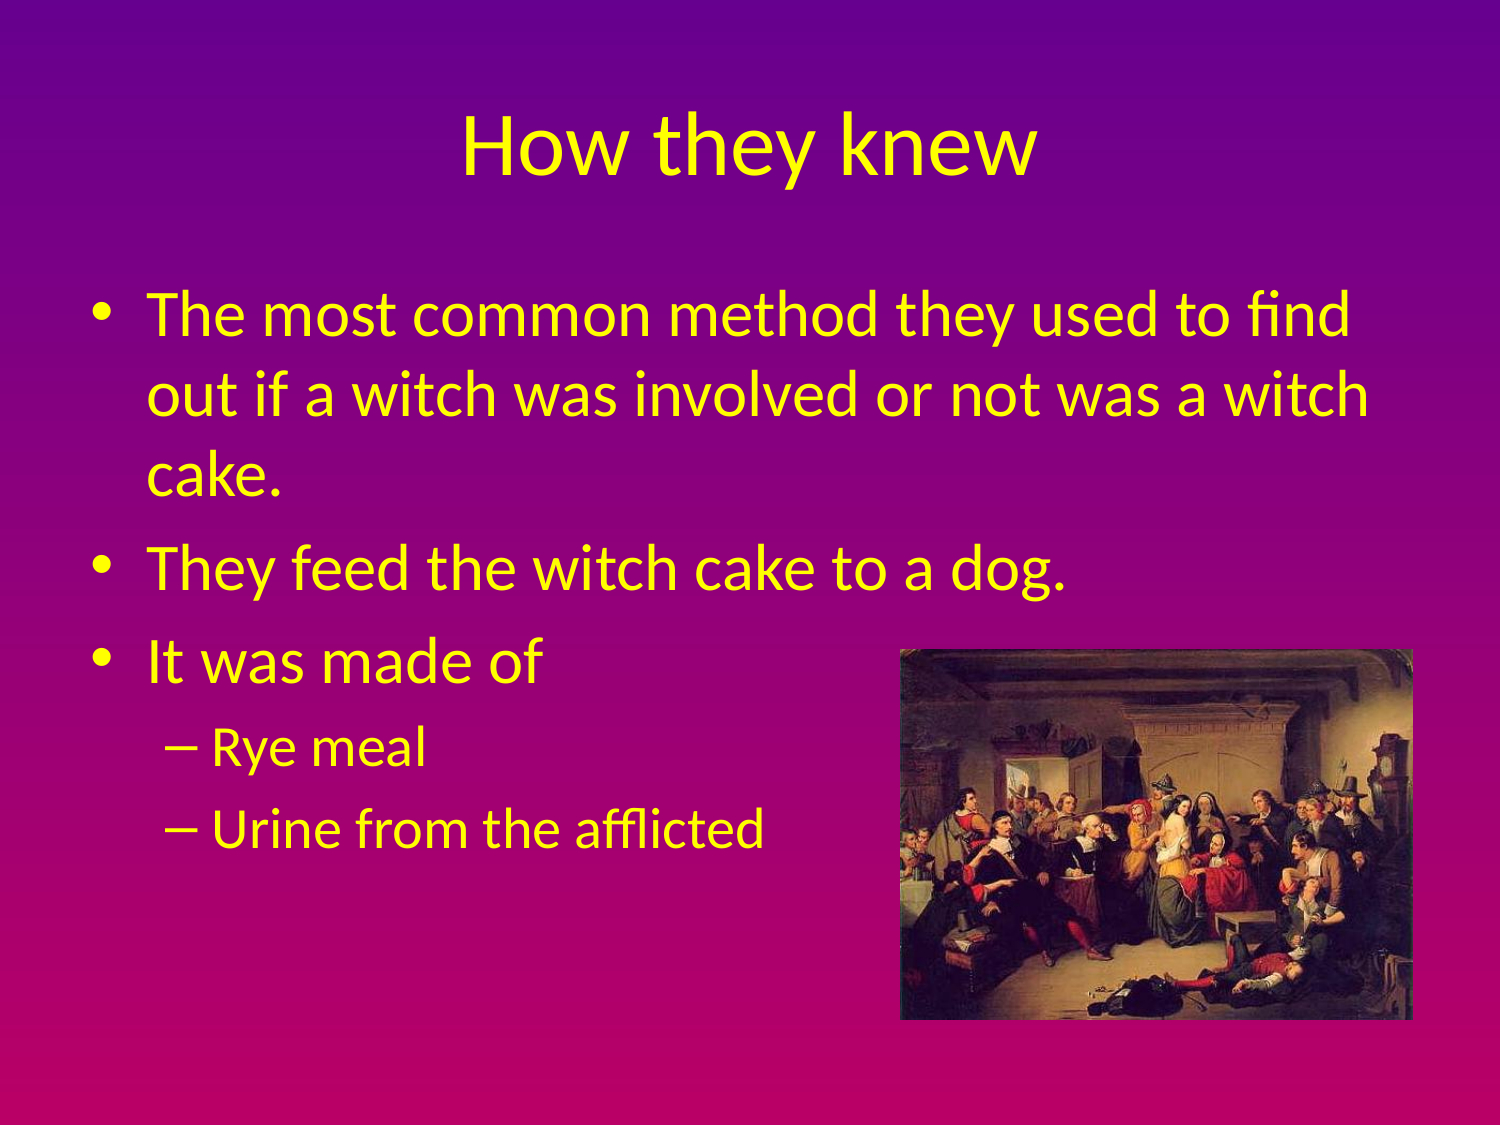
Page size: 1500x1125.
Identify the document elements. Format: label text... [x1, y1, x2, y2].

list The most common method they used to find out if a witch was involved or not was a witch cake. They feed the witch cake to a dog. It was made of Rye meal Urine from the afflicted [75, 262, 1425, 1005]
title How they knew [75, 45, 1425, 233]
picture [899, 649, 1413, 1020]
